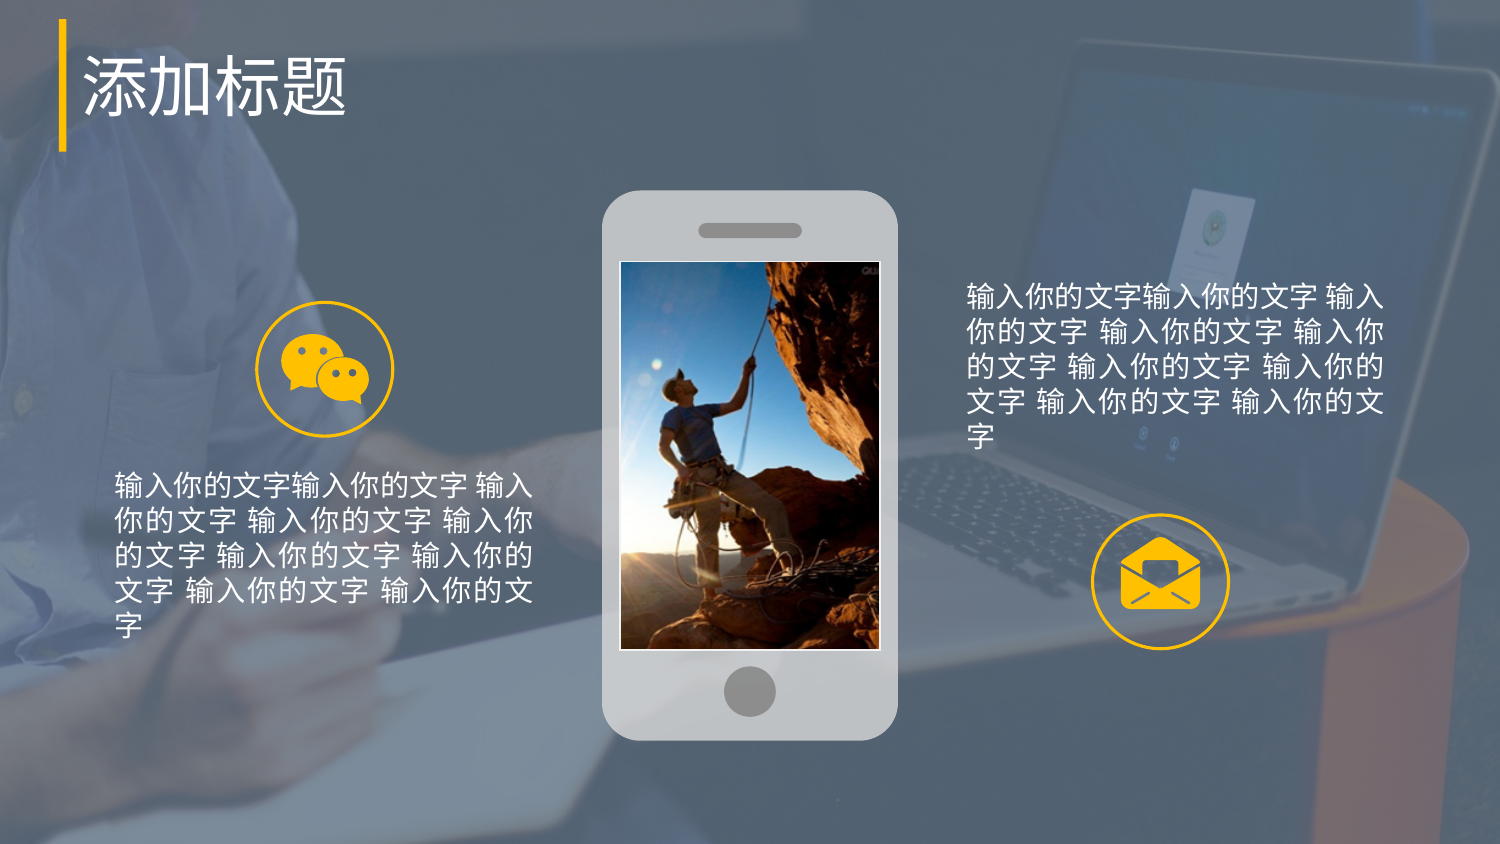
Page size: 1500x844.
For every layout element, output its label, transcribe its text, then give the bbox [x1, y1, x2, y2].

text_box [1119, 536, 1202, 611]
text_box 添加标题 [66, 37, 503, 133]
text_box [281, 333, 369, 405]
text_box [255, 301, 394, 438]
text_box 输入你的文字输入你的文字 输入你的文字 输入你的文字 输入你的文字 输入你的文字 输入你的文字 输入你的文字 输入你的文字 [100, 459, 550, 650]
text_box [1091, 513, 1230, 650]
text_box [58, 18, 67, 153]
picture [0, 0, 1500, 844]
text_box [601, 190, 898, 741]
text_box 输入你的文字输入你的文字 输入你的文字 输入你的文字 输入你的文字 输入你的文字 输入你的文字 输入你的文字 输入你的文字 [951, 270, 1400, 461]
